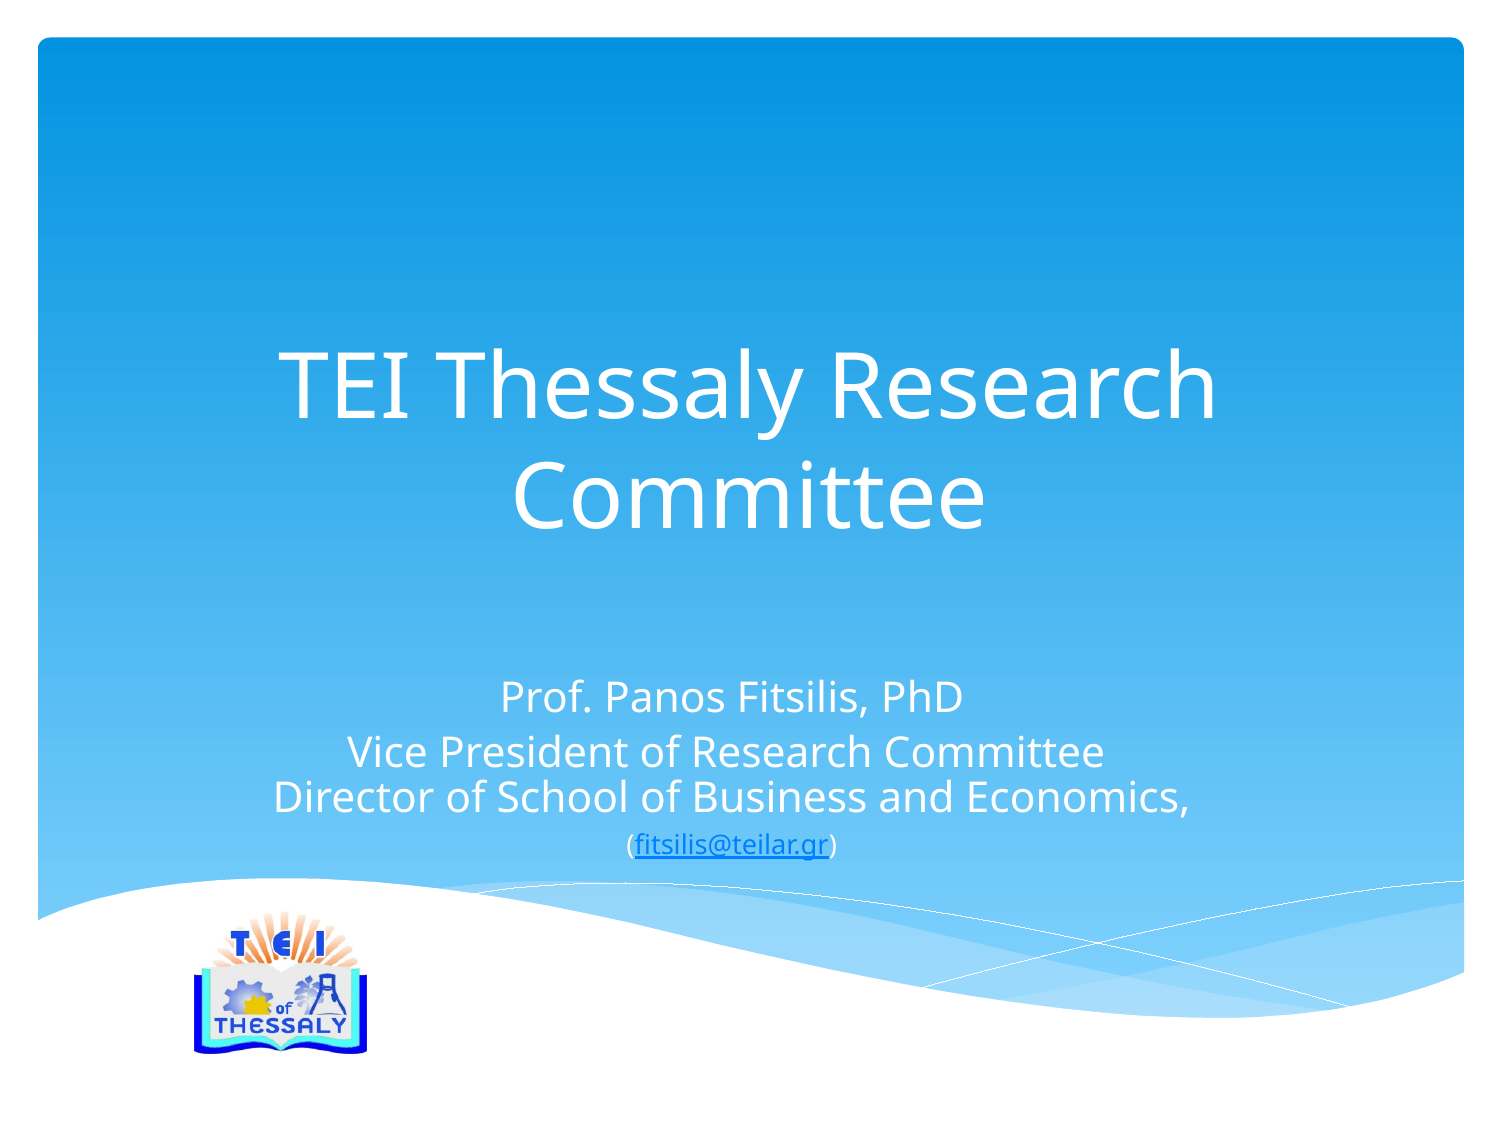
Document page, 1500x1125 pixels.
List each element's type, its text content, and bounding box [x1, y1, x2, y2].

title TEI Thessaly Research Committee [112, 262, 1388, 555]
subtitle Prof. Panos Fitsilis, PhD Vice President of Research Committee Director of School of Business and Economics, (fitsilis@teilar.gr) [87, 668, 1376, 870]
picture [194, 904, 367, 1055]
